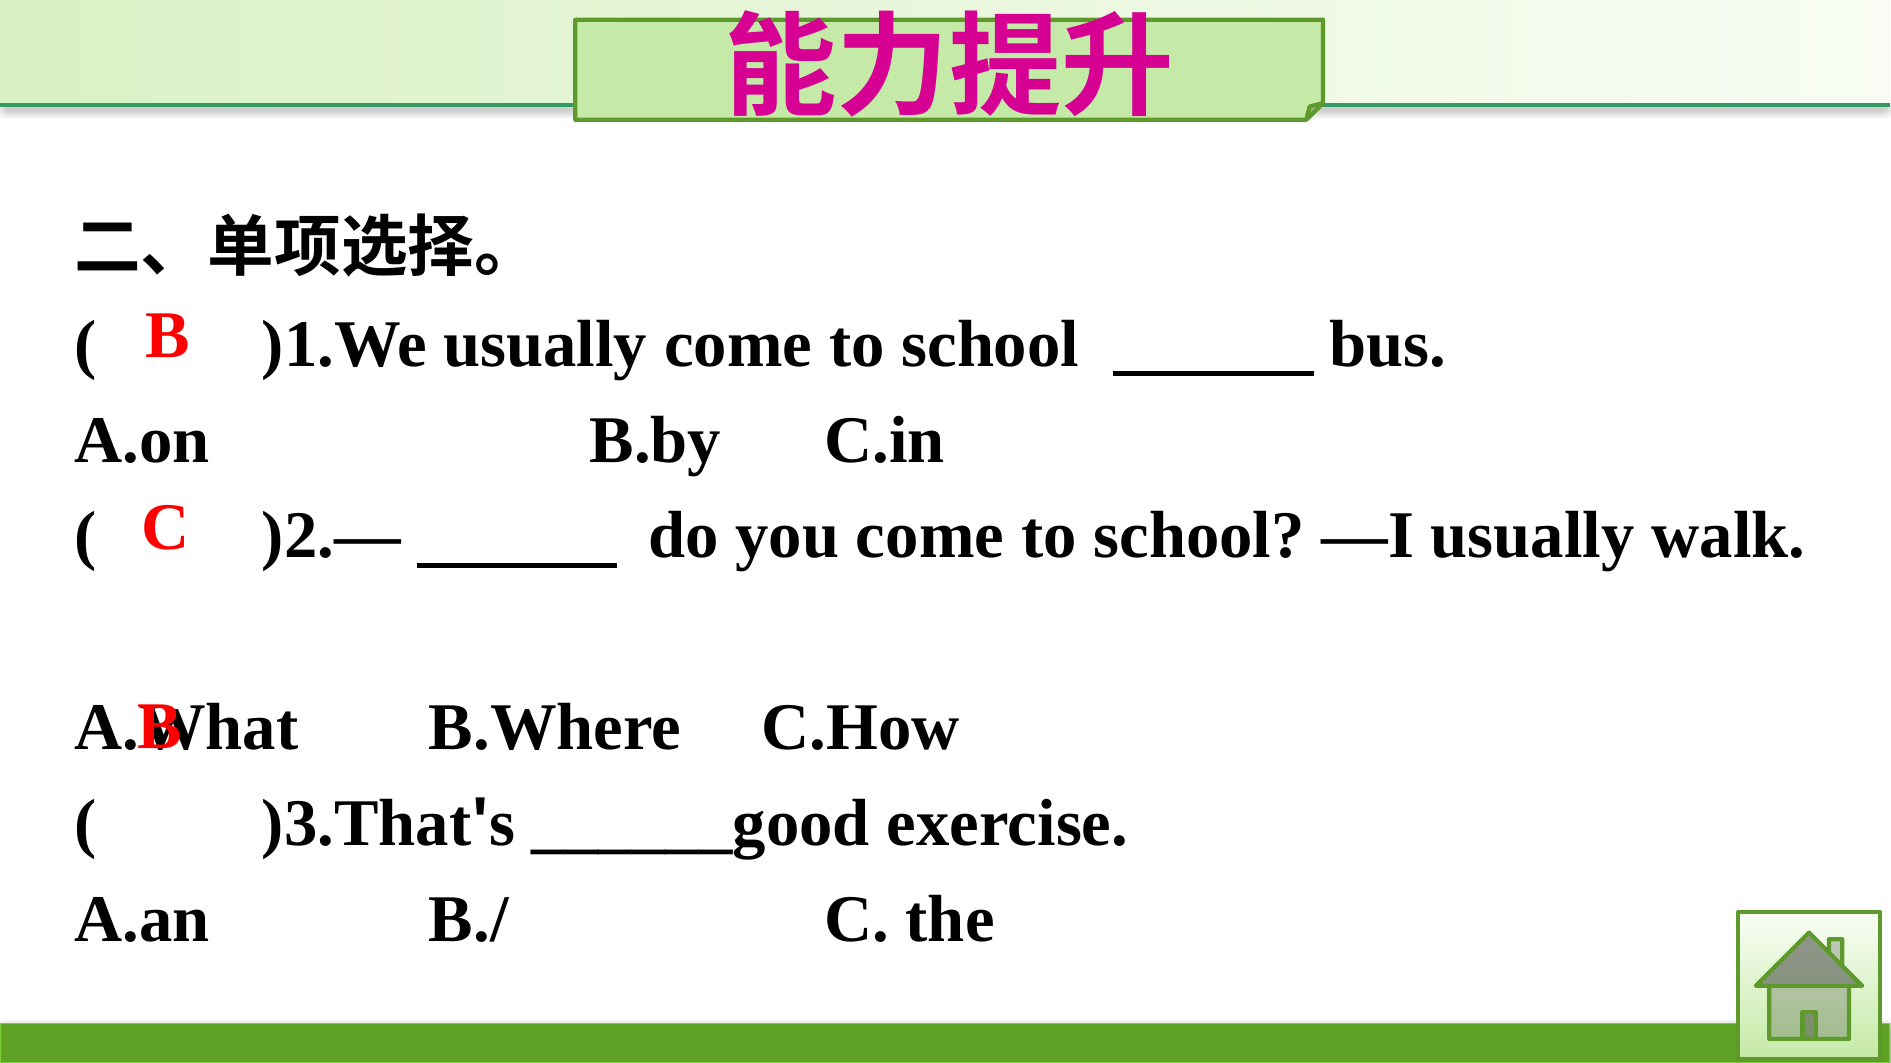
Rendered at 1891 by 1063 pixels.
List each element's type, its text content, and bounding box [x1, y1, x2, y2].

text_box 二、单项选择。 ( )1.We usually come to school bus. A.on B.by C.in ( )2.— do you come to school? —I usually walk. A.What B.Where C.How ( )3.That's ______good exercise. A.an B./ C. the [59, 180, 1833, 963]
text_box C [126, 475, 205, 570]
text_box 能力提升 [573, 17, 1326, 122]
text_box B [130, 283, 205, 379]
text_box B [122, 674, 197, 770]
